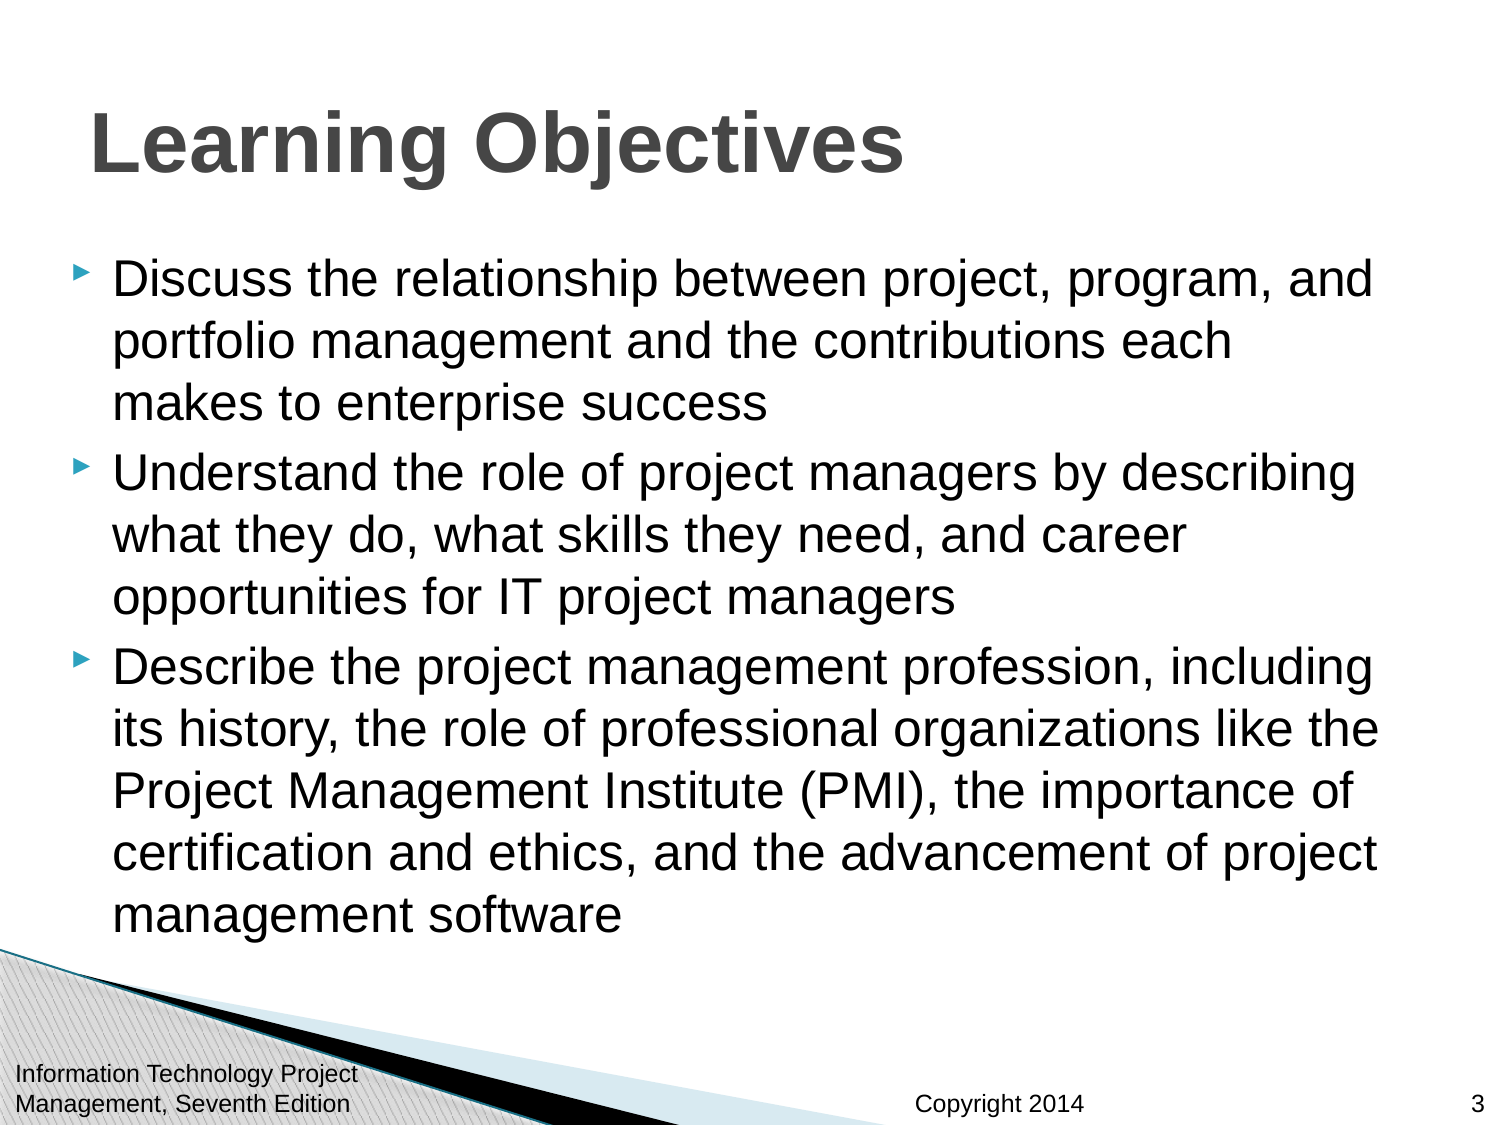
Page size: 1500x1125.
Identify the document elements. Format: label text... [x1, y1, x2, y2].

title Learning Objectives [75, 45, 1425, 233]
slide_number 3 [1408, 1065, 1500, 1125]
list Discuss the relationship between project, program, and portfolio management and the contributions each makes to enterprise success Understand the role of project managers by describing what they do, what skills they need, and career opportunities for IT project managers Describe the project management profession, including its history, the role of professional organizations like the Project Management Institute (PMI), the importance of certification and ethics, and the advancement of project management software [37, 237, 1413, 962]
footer Information Technology Project Management, Seventh Edition [0, 1065, 425, 1125]
